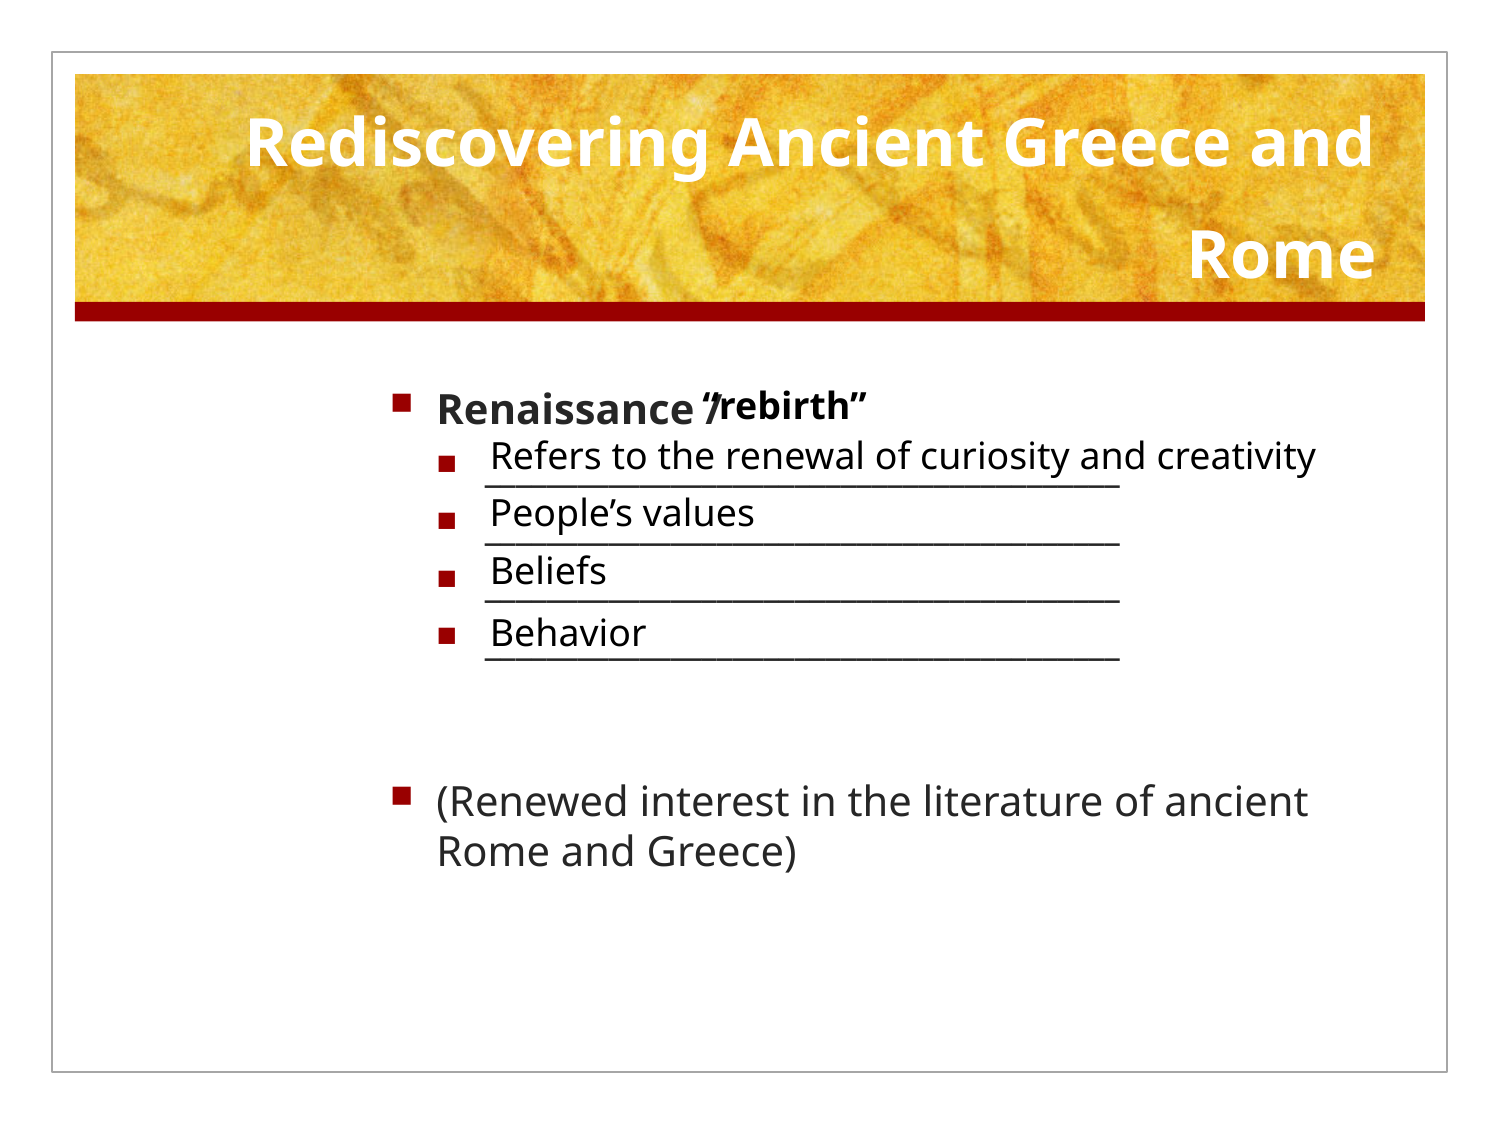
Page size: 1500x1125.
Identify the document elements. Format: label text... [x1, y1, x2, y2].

list Renaissance / _________________________________________ _________________________________________ _________________________________________ _________________________________________ (Renewed interest in the literature of ancient Rome and Greece) [375, 375, 1392, 1005]
picture [75, 74, 1425, 301]
text_box “rebirth” [687, 374, 1050, 435]
text_box People’s values [474, 481, 988, 587]
text_box Behavior [399, 556, 738, 662]
text_box Beliefs [399, 539, 725, 556]
text_box Refers to the renewal of curiosity and creativity [474, 424, 1338, 485]
title The Renaissance Rediscovering Ancient Greece and Rome [108, 74, 1392, 292]
